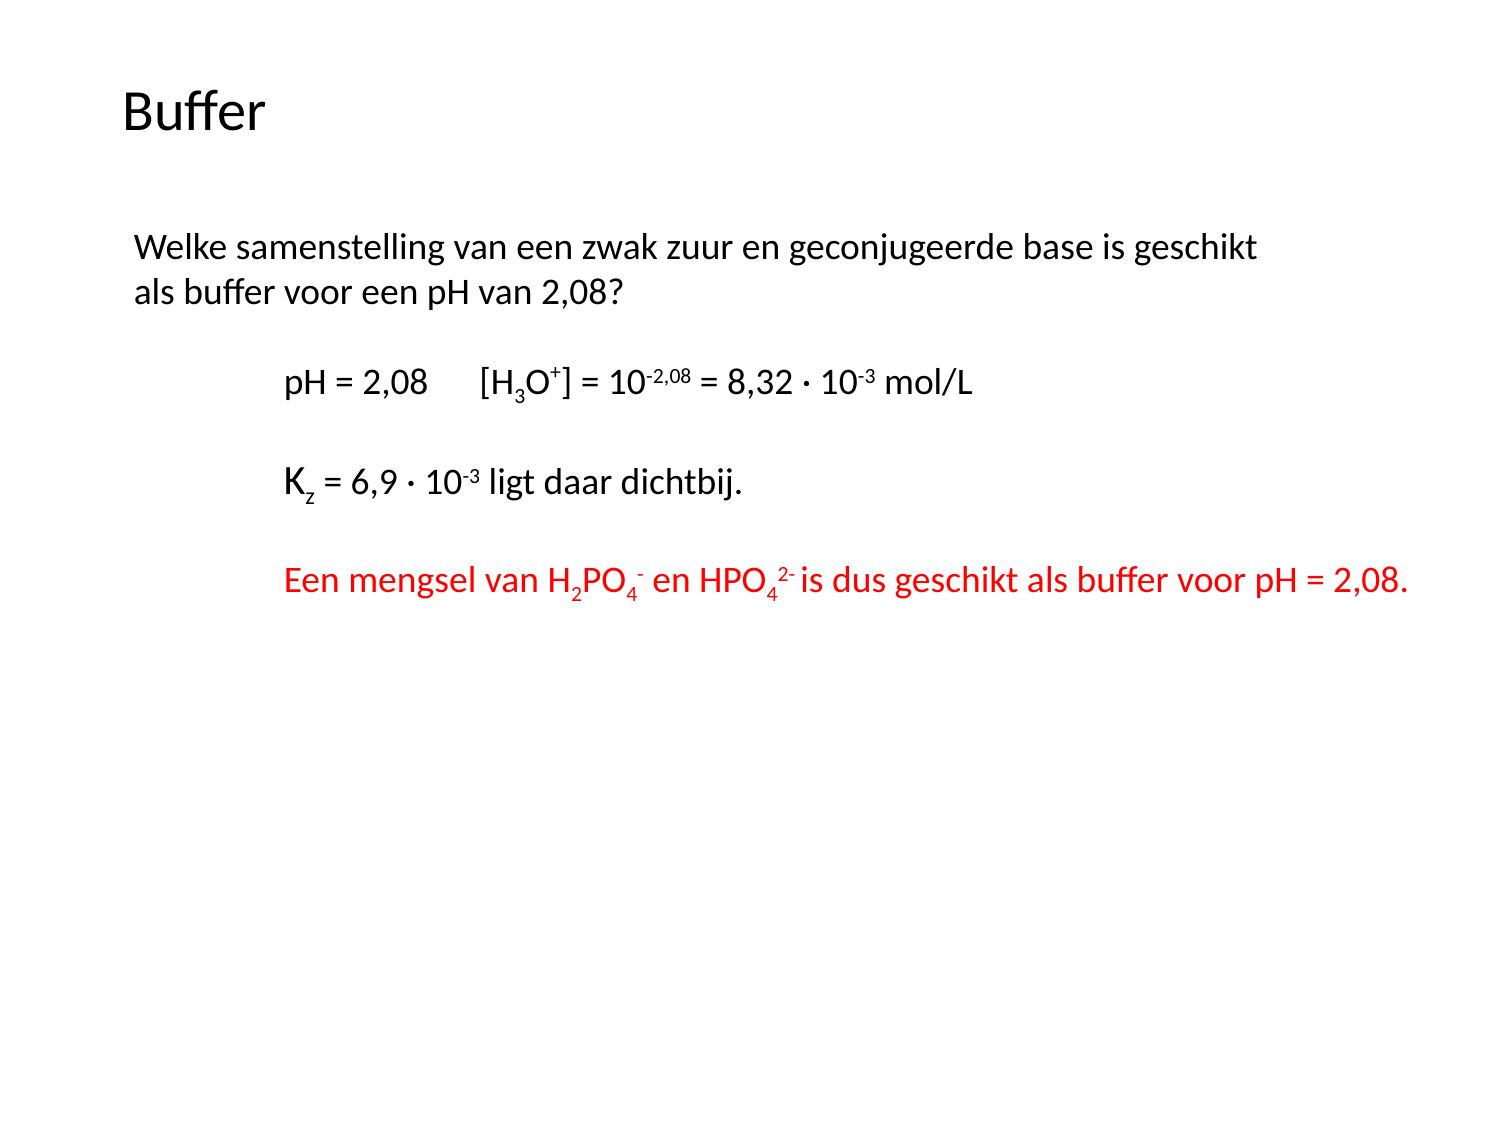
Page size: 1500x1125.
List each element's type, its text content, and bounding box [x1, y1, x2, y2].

text_box Buffer [108, 64, 282, 150]
